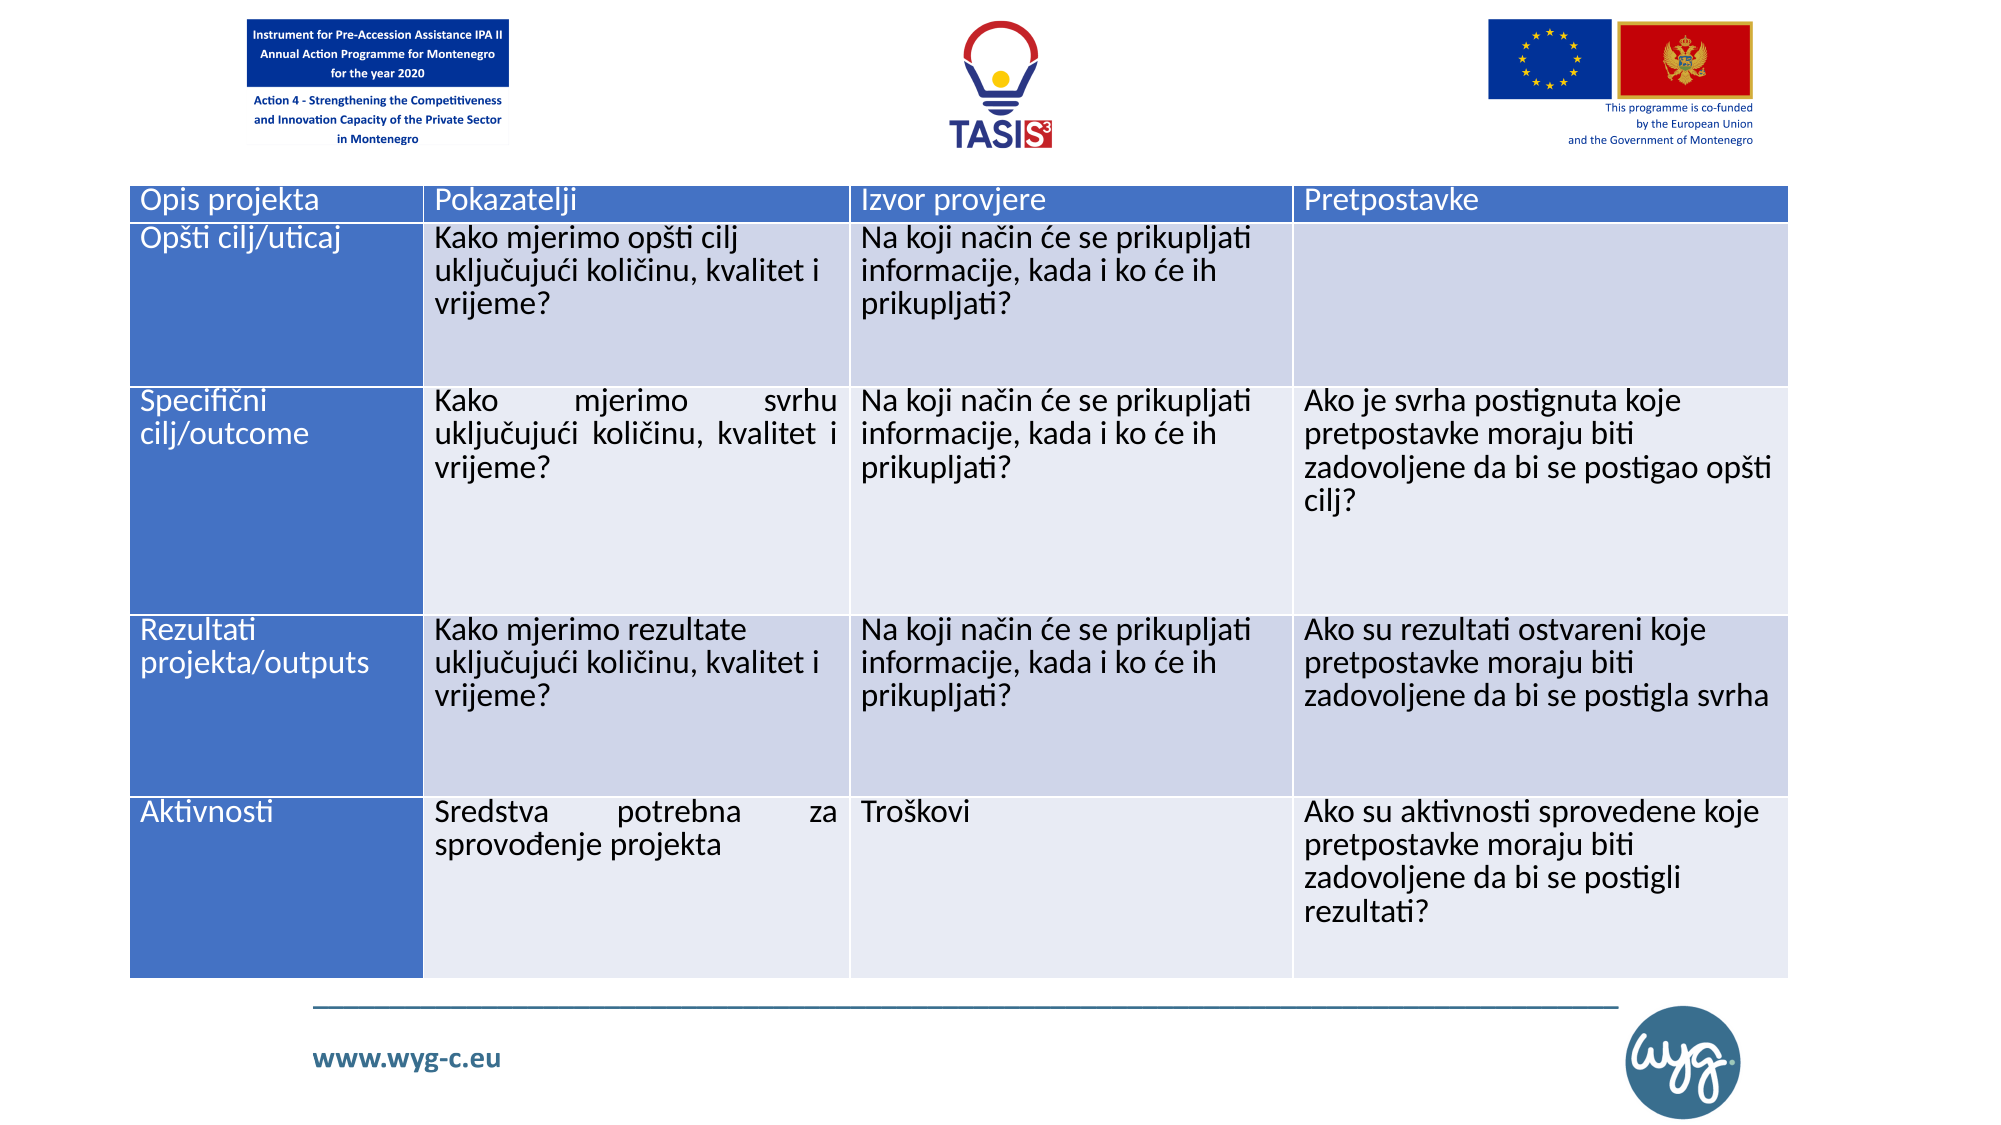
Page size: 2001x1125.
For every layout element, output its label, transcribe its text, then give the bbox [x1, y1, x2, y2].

table_cell Aktivnosti [130, 798, 423, 978]
table_cell Rezultati projekta/outputs [130, 616, 423, 796]
table_cell Kako mjerimo rezultate uključujući količinu, kvalitet i vrijeme? [424, 616, 849, 796]
table_cell Specifični cilj/outcome [130, 388, 423, 614]
table_cell Na koji način će se prikupljati informacije, kada i ko će ih prikupljati? [851, 388, 1292, 614]
table_cell Sredstva potrebna za sprovođenje projekta [424, 798, 849, 978]
table_cell Troškovi [851, 798, 1292, 978]
table_cell Na koji način će se prikupljati informacije, kada i ko će ih prikupljati? [851, 616, 1292, 796]
table_cell Opšti cilj/uticaj [130, 224, 423, 386]
table_cell [1294, 224, 1788, 386]
table_header Opis projekta [130, 186, 423, 222]
table_cell Ako je svrha postignuta koje pretpostavke moraju biti zadovoljene da bi se postigao opšti cilj? [1294, 388, 1788, 614]
table_cell Ako su aktivnosti sprovedene koje pretpostavke moraju biti zadovoljene da bi se postigli rezultati? [1294, 798, 1788, 978]
picture [246, 19, 1753, 149]
picture [312, 1000, 1743, 1125]
table_cell Na koji način će se prikupljati informacije, kada i ko će ih prikupljati? [851, 224, 1292, 386]
table_cell Ako su rezultati ostvareni koje pretpostavke moraju biti zadovoljene da bi se postigla svrha [1294, 616, 1788, 796]
table_header Pokazatelji [424, 186, 849, 222]
table_cell Kako mjerimo opšti cilj uključujući količinu, kvalitet i vrijeme? [424, 224, 849, 386]
table_header Izvor provjere [851, 186, 1292, 222]
table_cell Kako mjerimo svrhu uključujući količinu, kvalitet i vrijeme? [424, 388, 849, 614]
table_header Pretpostavke [1294, 186, 1788, 222]
